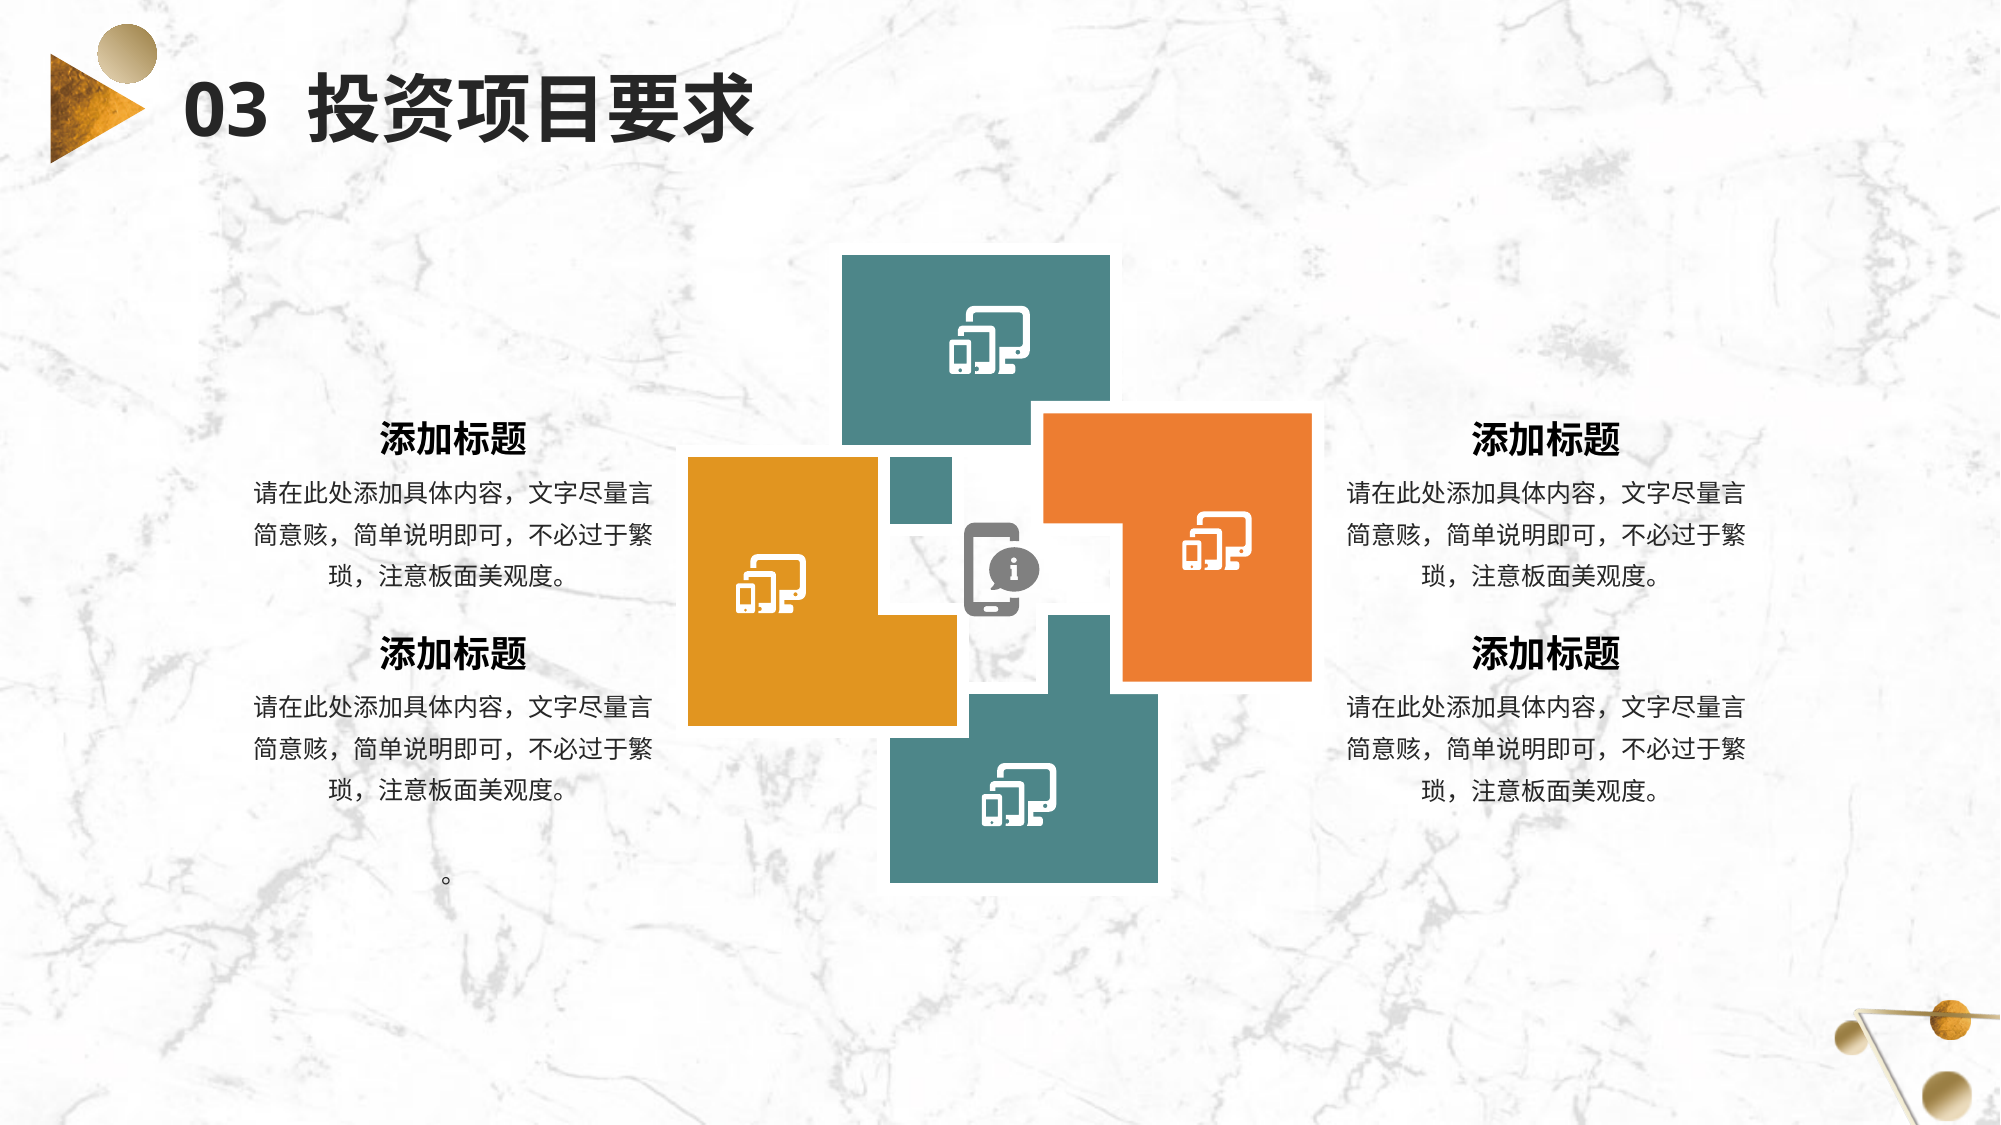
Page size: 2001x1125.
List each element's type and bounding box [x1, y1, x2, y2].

text_box [242, 415, 665, 762]
text_box [681, 249, 1319, 890]
text_box [1335, 415, 1780, 762]
picture [0, 0, 2000, 1125]
